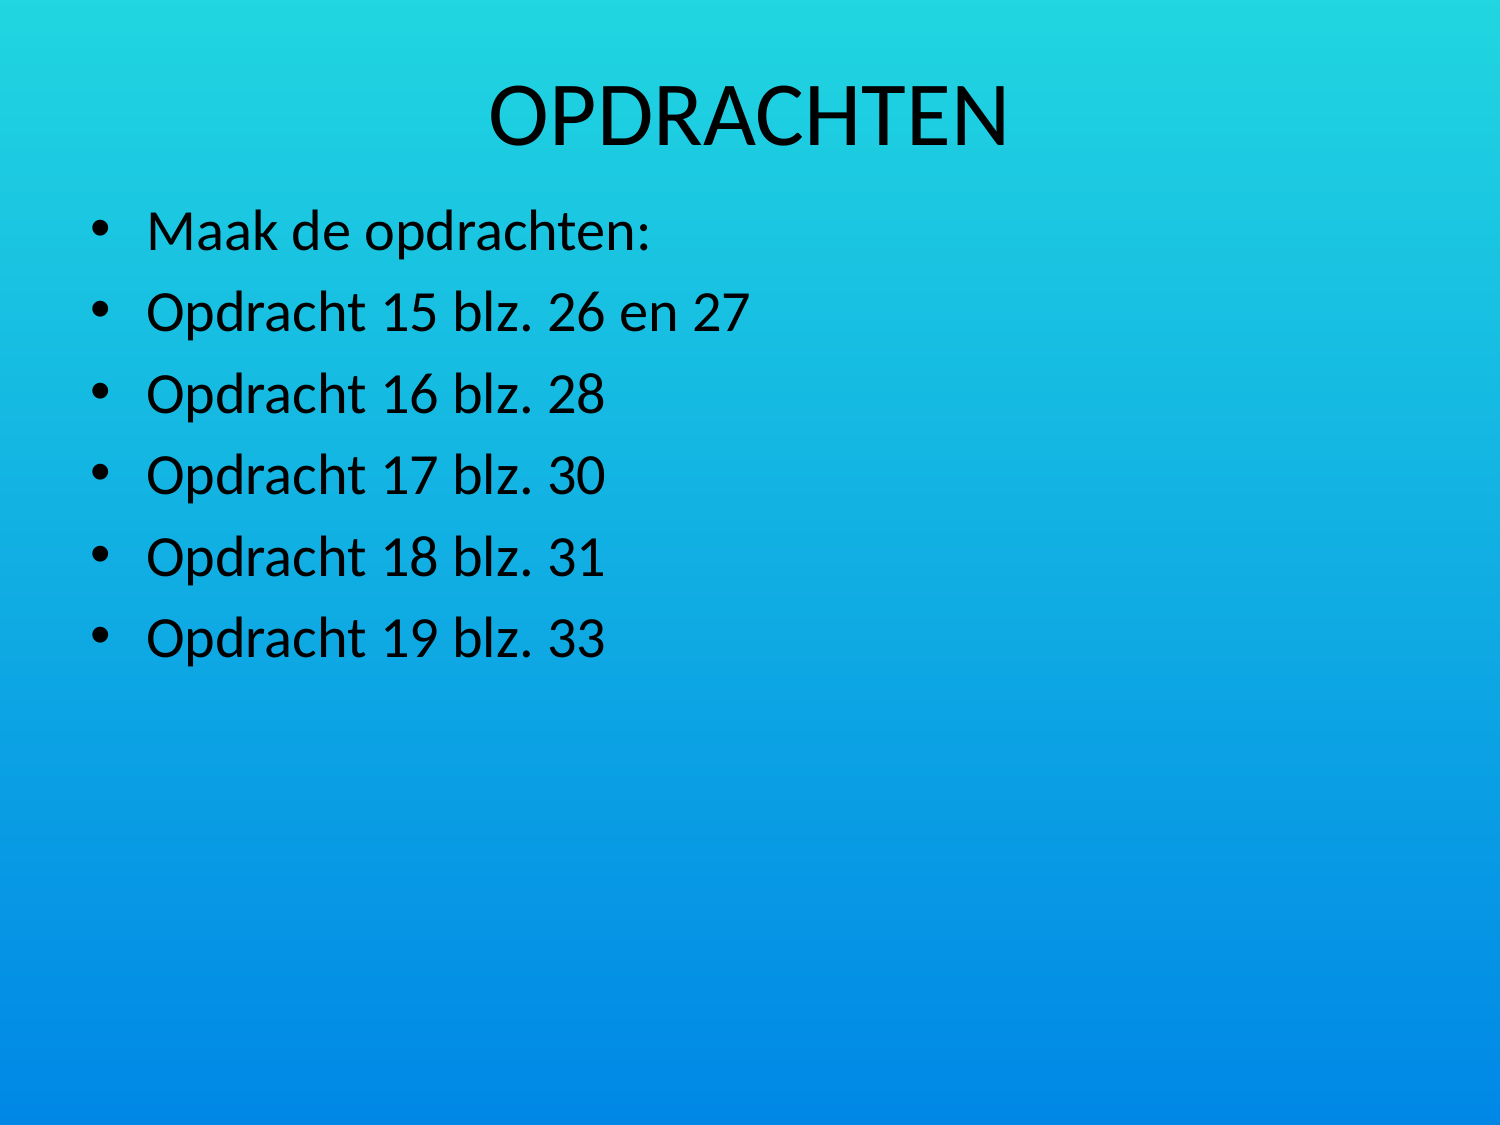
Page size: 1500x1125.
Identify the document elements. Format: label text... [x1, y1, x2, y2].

list Maak de opdrachten: Opdracht 15 blz. 26 en 27 Opdracht 16 blz. 28 Opdracht 17 blz. 30 Opdracht 18 blz. 31 Opdracht 19 blz. 33 [75, 184, 1425, 1047]
title OPDRACHTEN [75, 45, 1425, 173]
